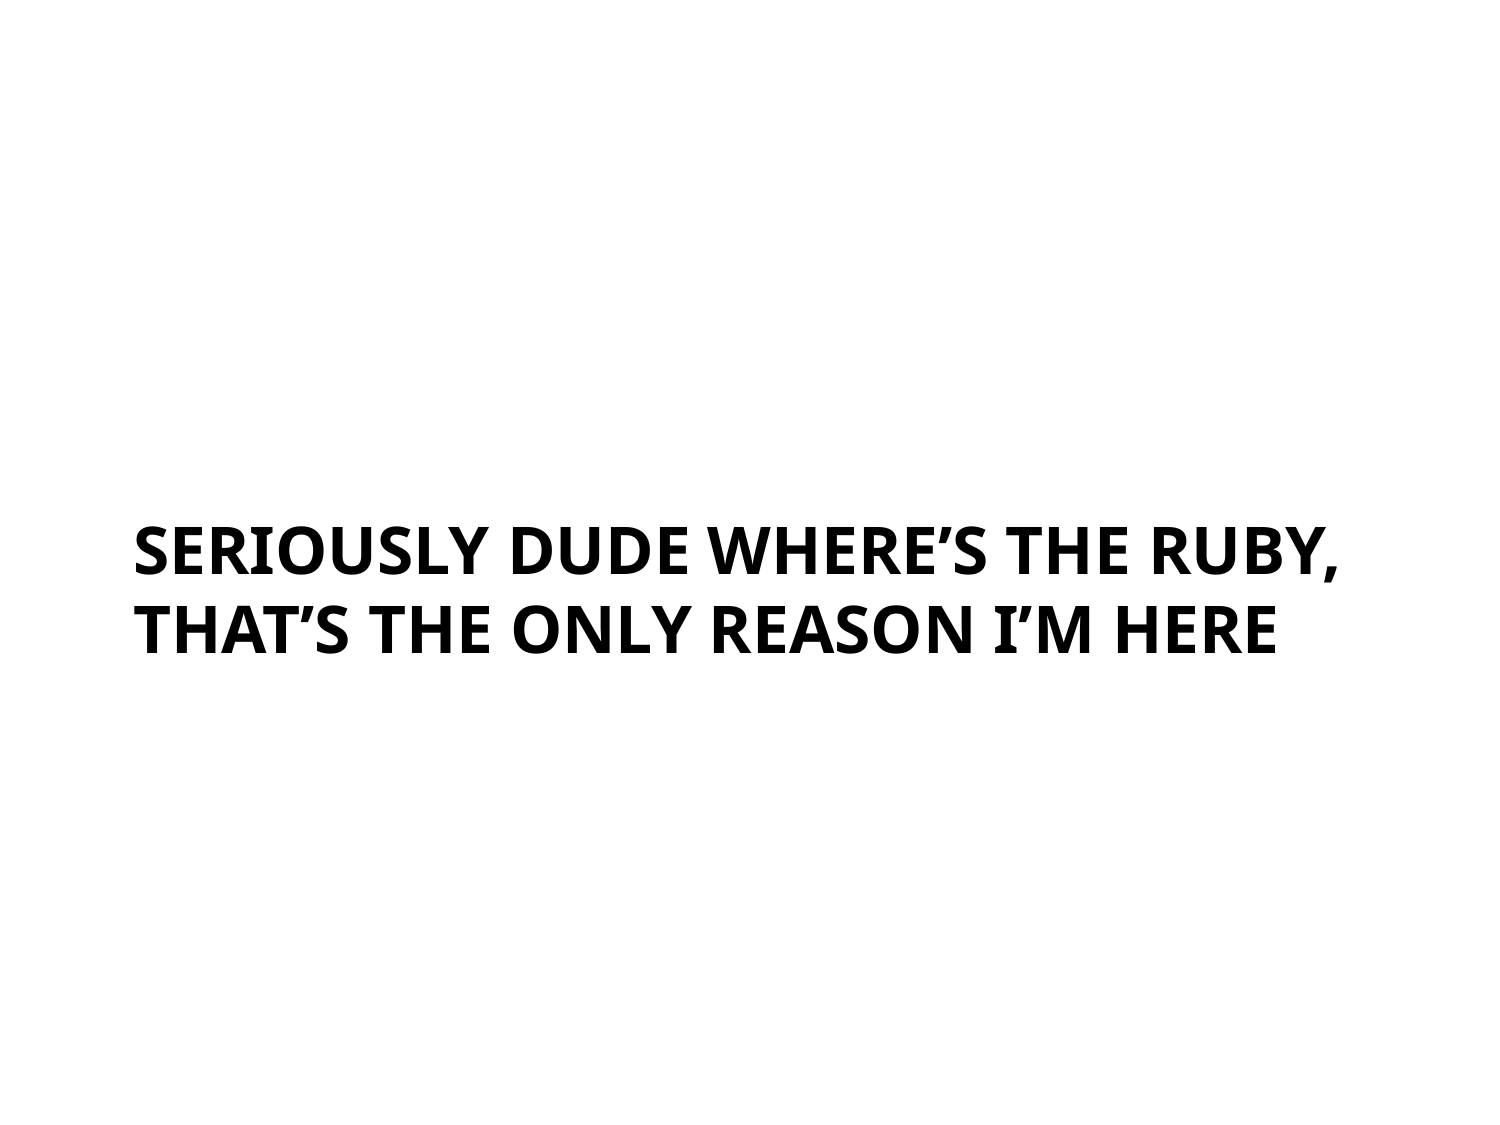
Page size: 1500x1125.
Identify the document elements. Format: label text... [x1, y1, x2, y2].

title Seriously dude where’s the ruby, that’s the only reason I’m here [118, 501, 1394, 725]
